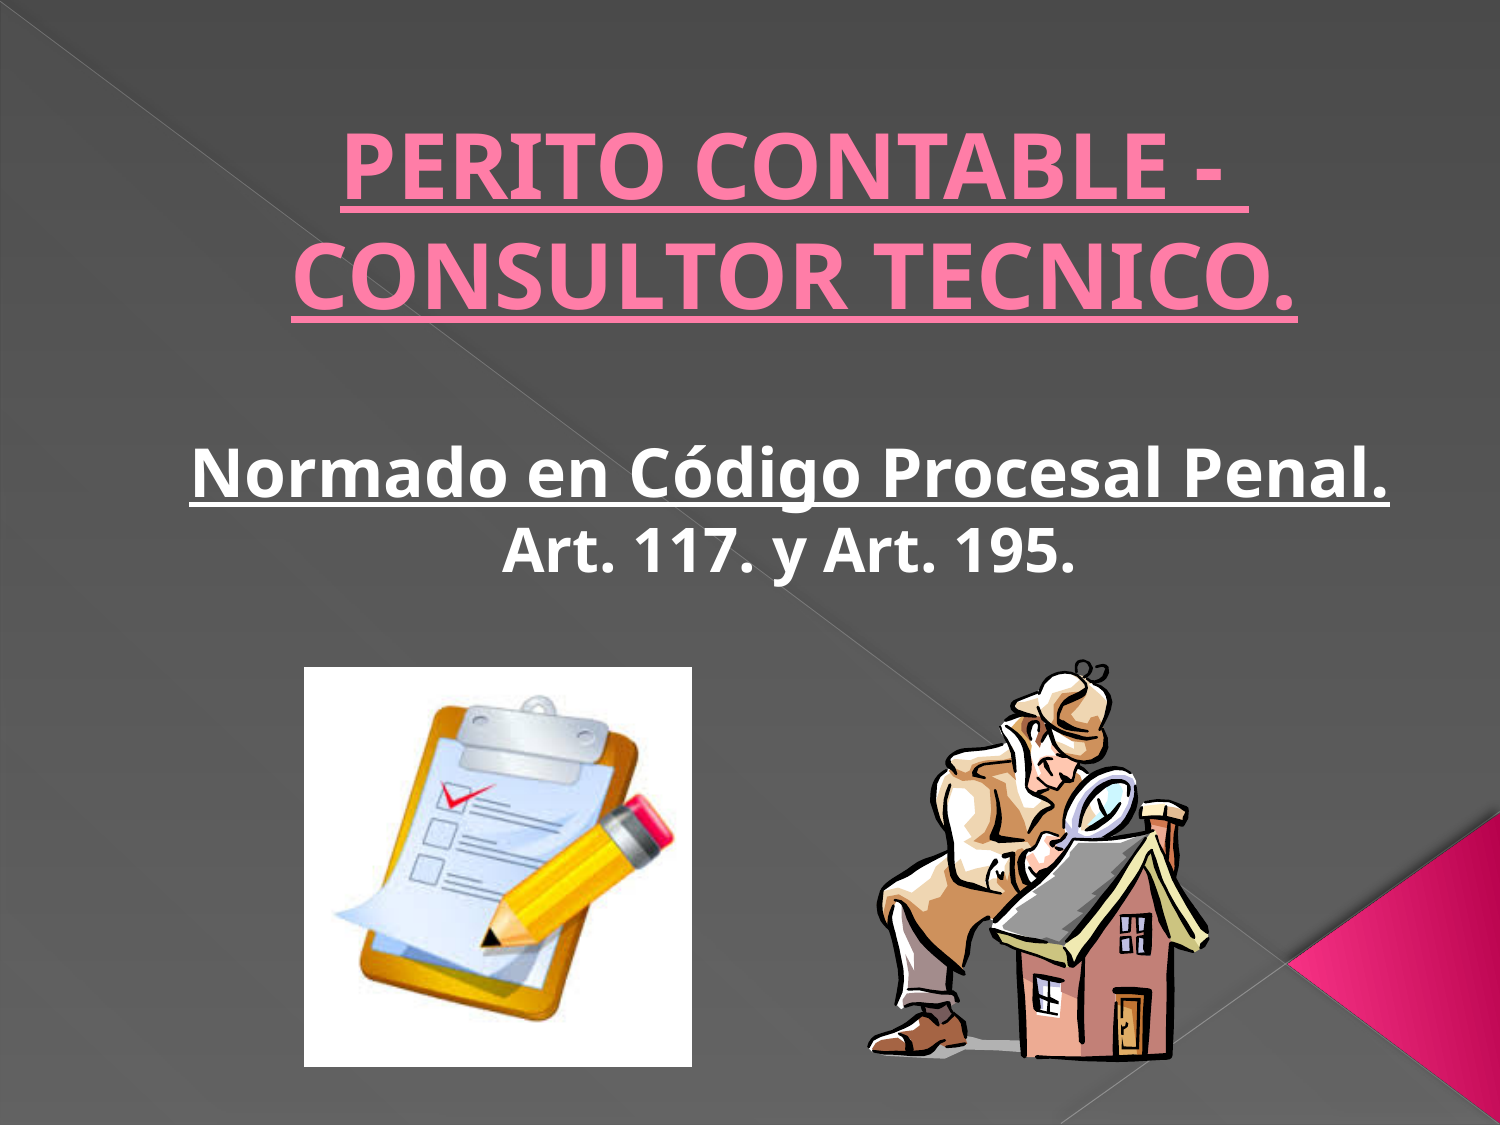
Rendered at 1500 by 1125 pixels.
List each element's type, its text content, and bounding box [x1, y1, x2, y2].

text_box Normado en Código Procesal Penal. Art. 117. y Art. 195. [152, 386, 1428, 628]
title PERITO CONTABLE - CONSULTOR TECNICO. [117, 93, 1393, 335]
picture [304, 667, 692, 1067]
picture [866, 655, 1214, 1066]
